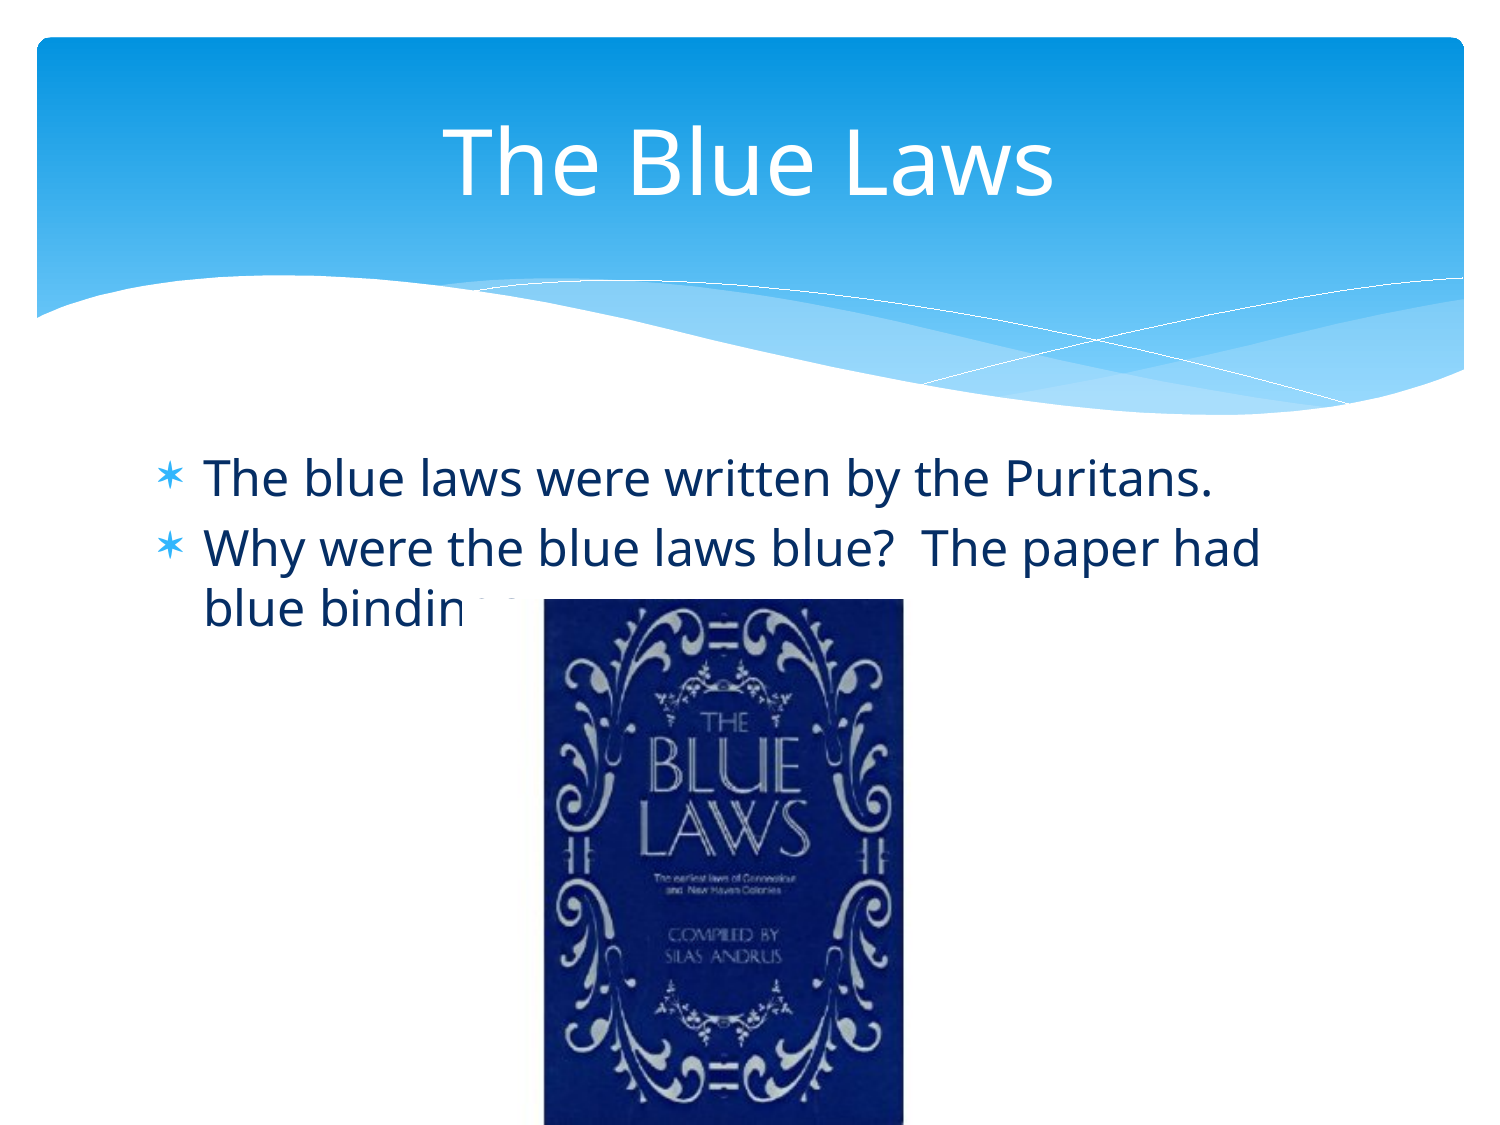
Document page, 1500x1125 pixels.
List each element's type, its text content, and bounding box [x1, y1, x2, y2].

picture [462, 599, 988, 1125]
title The Blue Laws [75, 55, 1425, 261]
list The blue laws were written by the Puritans. Why were the blue laws blue? The paper had blue bindings. [143, 438, 1359, 1005]
